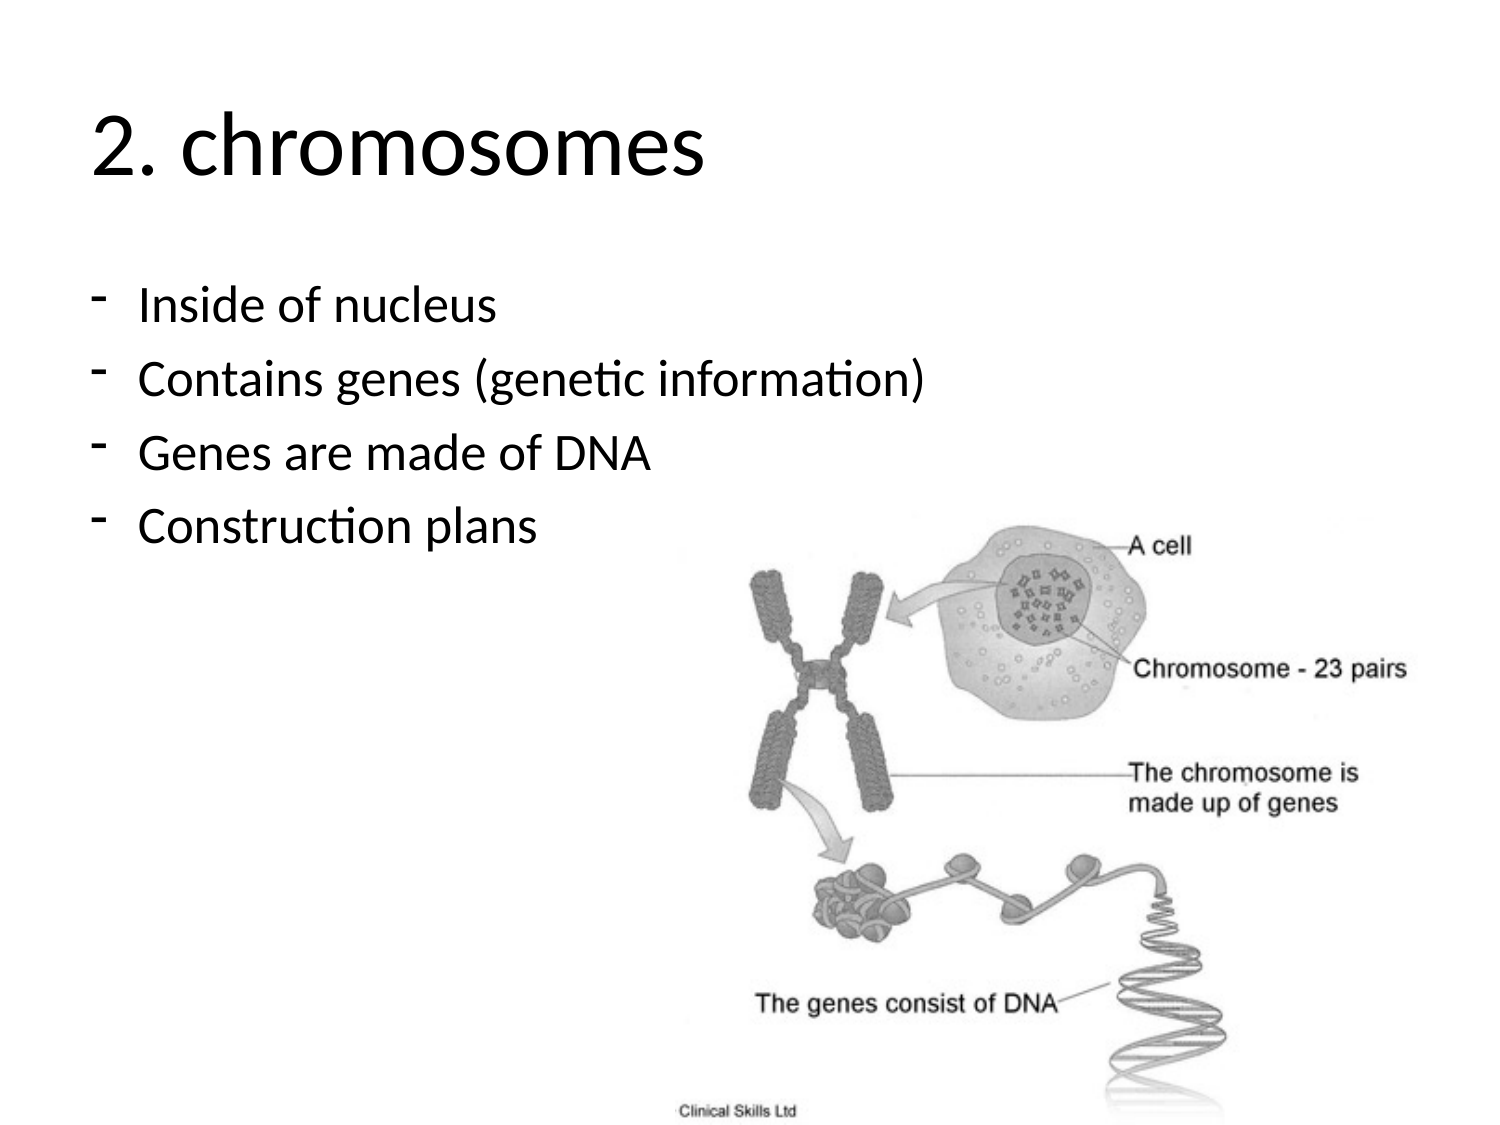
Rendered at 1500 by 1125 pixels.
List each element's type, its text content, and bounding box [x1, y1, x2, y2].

title 2. chromosomes [75, 45, 1425, 233]
picture [674, 474, 1419, 1125]
list Inside of nucleus Contains genes (genetic information) Genes are made of DNA Construction plans [75, 262, 1425, 563]
